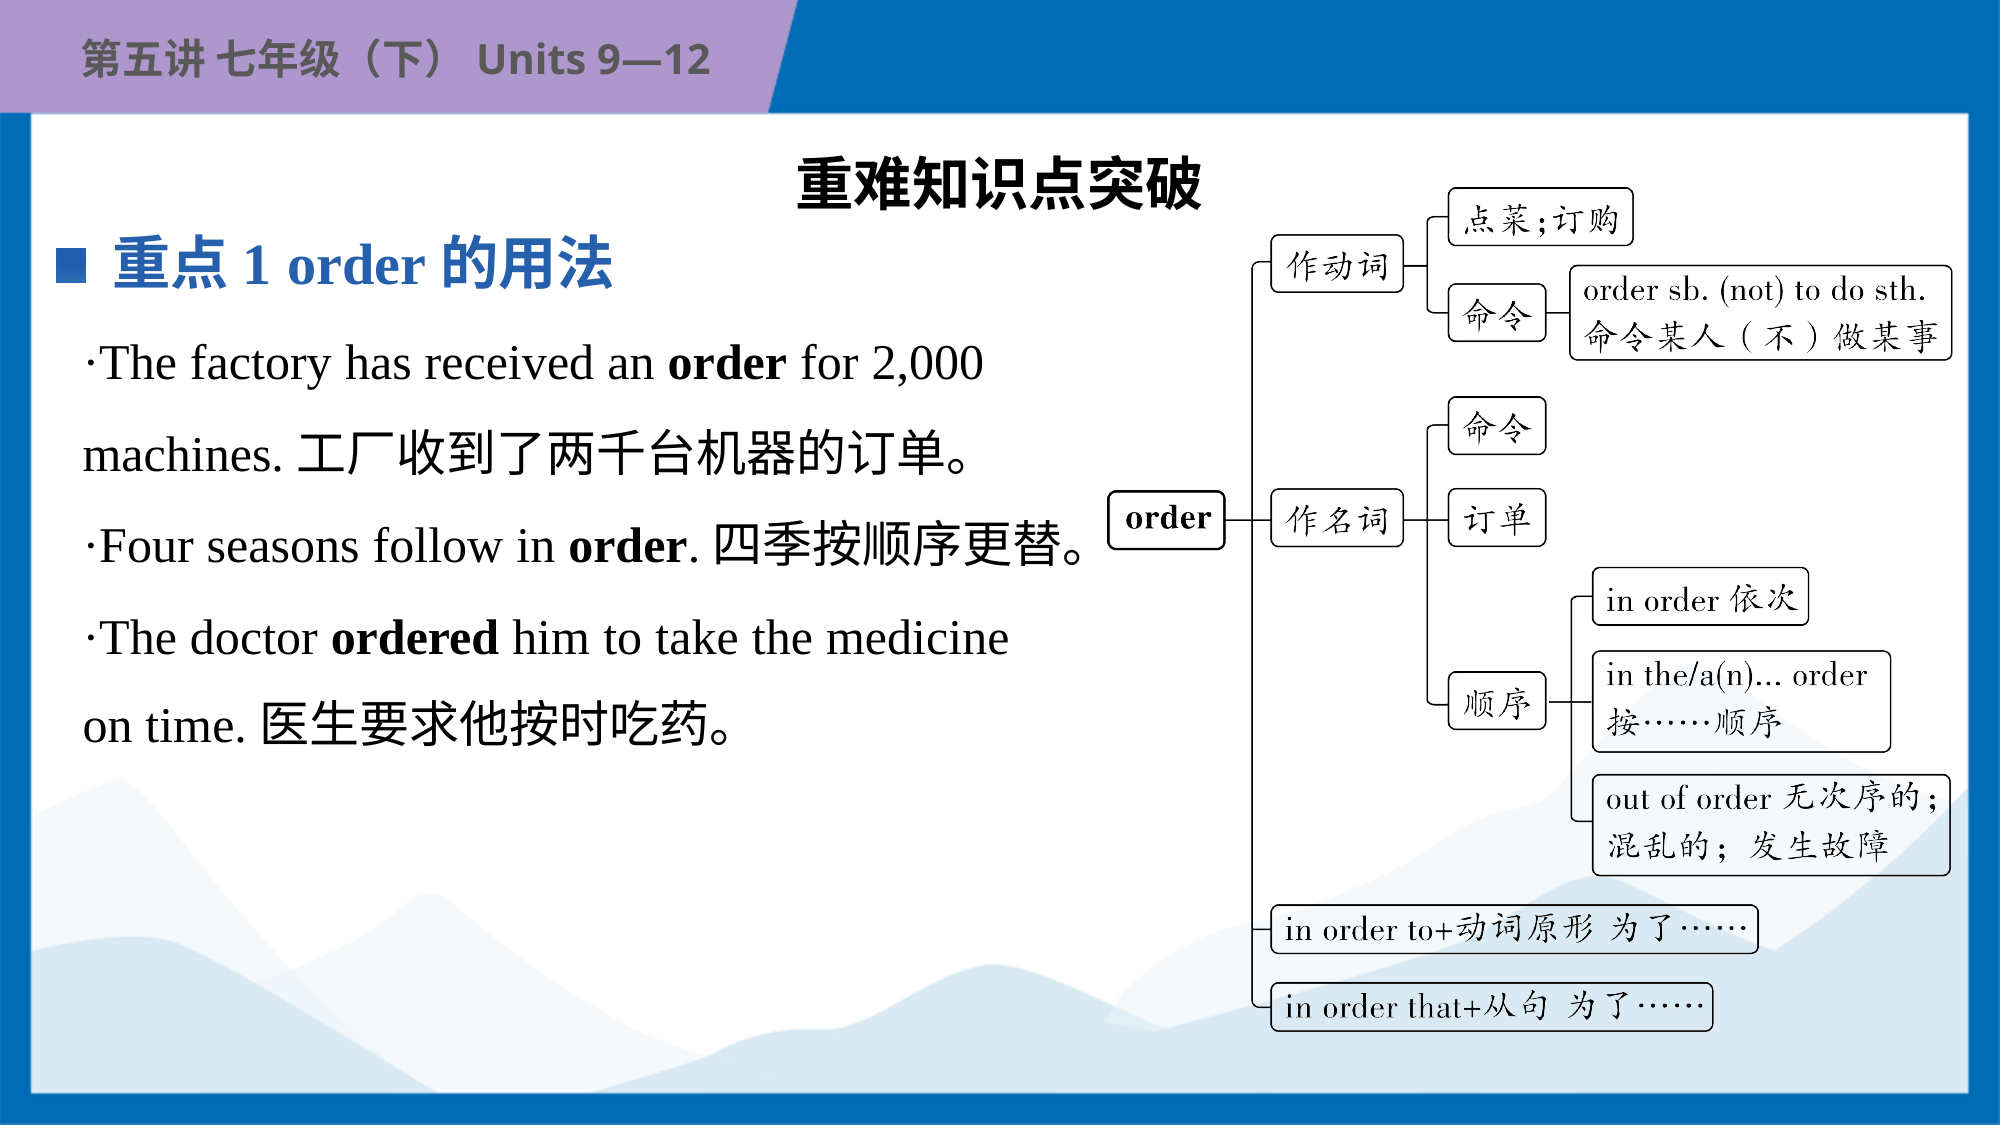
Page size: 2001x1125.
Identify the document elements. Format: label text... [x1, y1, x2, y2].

text_box 重难知识点突破 [82, 146, 1917, 217]
text_box ·The factory has received an order for 2,000 machines.工厂收到了两千台机器的订单。 ·Four seasons follow in order.四季按顺序更替。 ·The doctor ordered him to take the medicine on time.医生要求他按时吃药。 [82, 297, 1107, 743]
text_box 重点1 order的用法 [112, 225, 1107, 296]
picture [0, 0, 2000, 1125]
